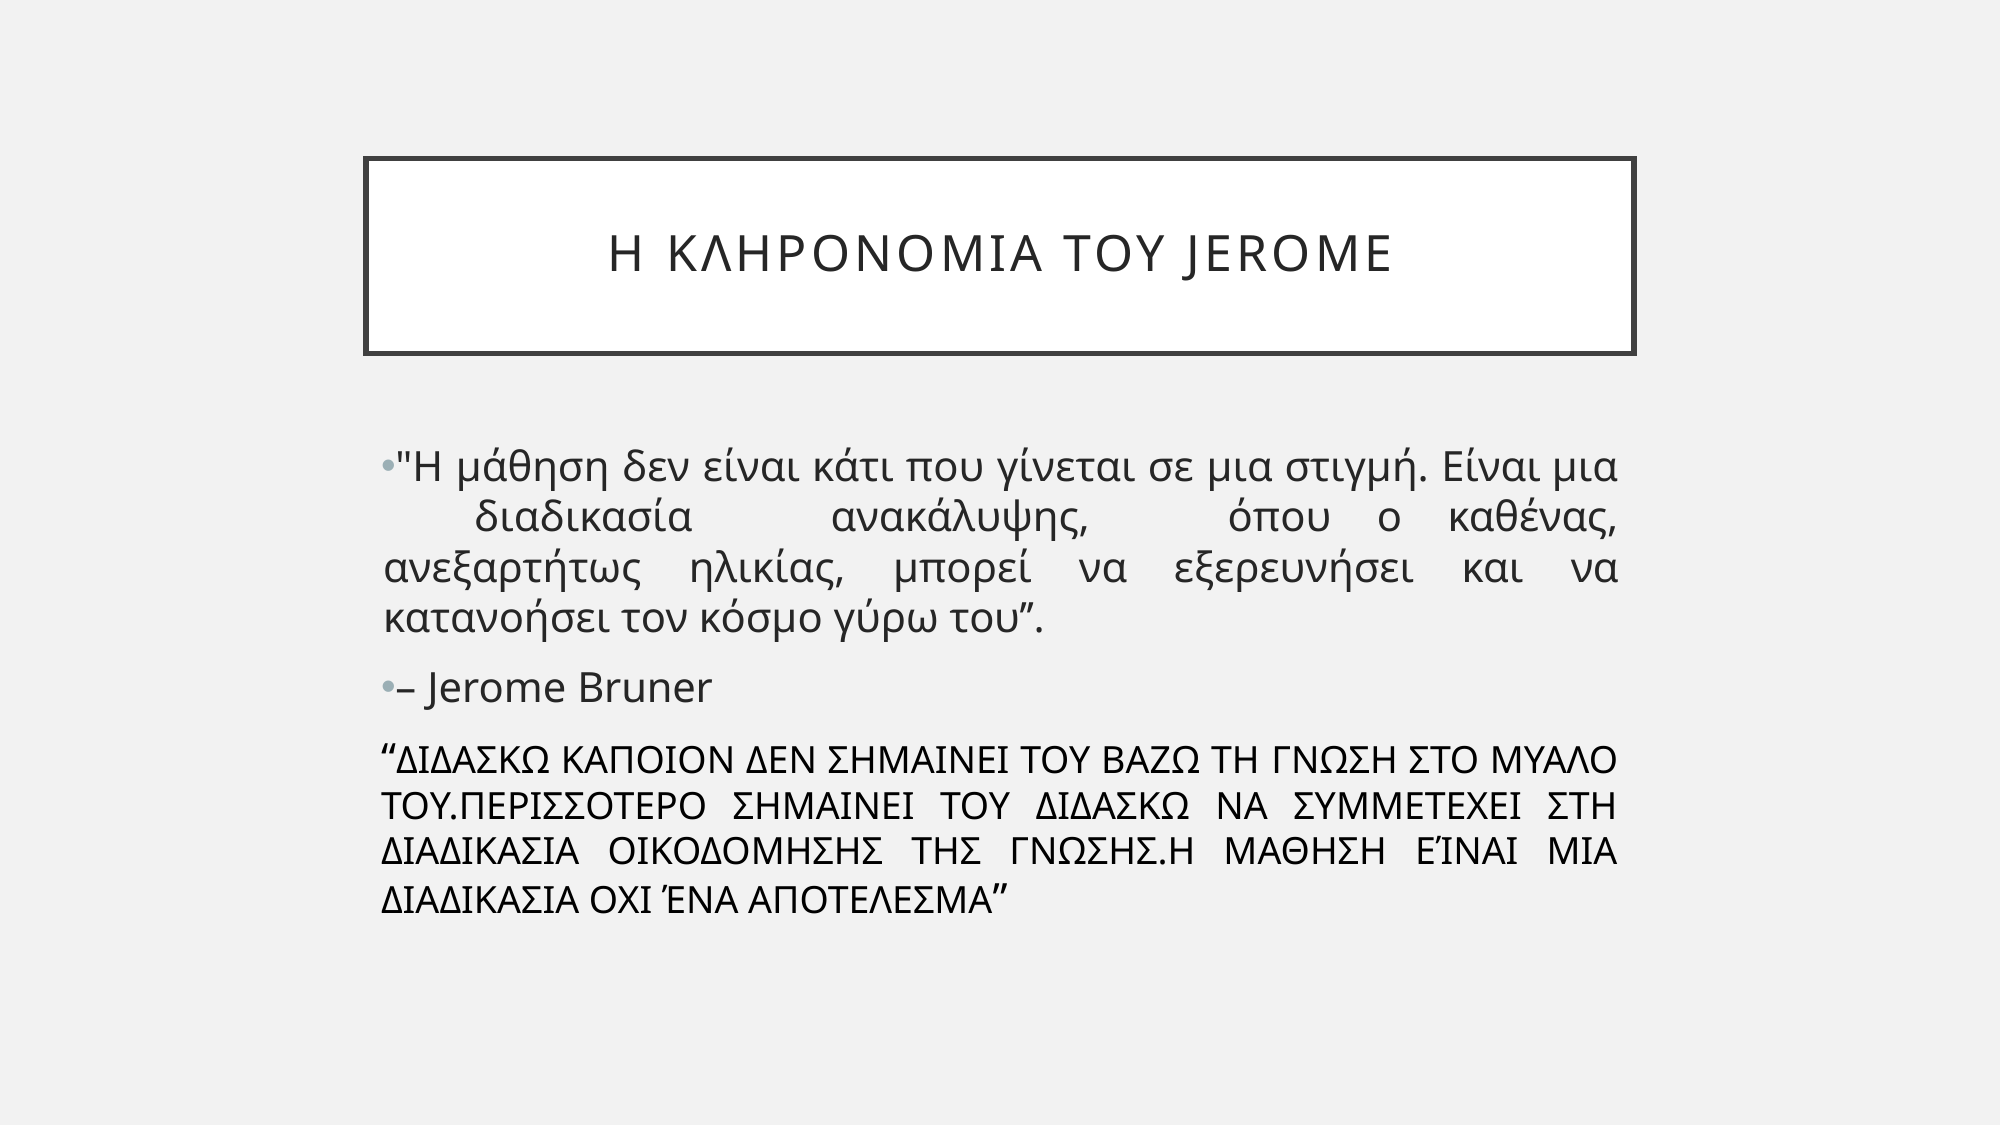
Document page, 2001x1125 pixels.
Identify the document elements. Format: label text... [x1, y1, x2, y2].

title Η ΚΛΗΡΟΝΟΜΙΑ ΤΟΥ jerome [363, 156, 1637, 356]
list "Η μάθηση δεν είναι κάτι που γίνεται σε μια στιγμή. Είναι μια διαδικασία ανακάλυψης, όπου ο καθένας, ανεξαρτήτως ηλικίας, μπορεί να εξερευνήσει και να κατανοήσει τον κόσμο γύρω του’’. – Jerome Bruner “ΔΙΔΑΣΚΩ ΚΑΠΟΙΟΝ ΔΕΝ ΣΗΜΑΙΝΕΙ ΤΟΥ ΒΑΖΩ ΤΗ ΓΝΩΣΗ ΣΤΟ ΜΥΑΛΟ ΤΟΥ.ΠΕΡΙΣΣΟΤΕΡΟ ΣΗΜΑΙΝΕΙ ΤΟΥ ΔΙΔΑΣΚΩ ΝΑ ΣΥΜΜΕΤΕΧΕΙ ΣΤΗ ΔΙΑΔΙΚΑΣΙΑ ΟΙΚΟΔΟΜΗΣΗΣ ΤΗΣ ΓΝΩΣΗΣ.Η ΜΑΘΗΣΗ ΕΊΝΑΙ ΜΙΑ ΔΙΑΔΙΚΑΣΙΑ ΟΧΙ ΈΝΑ ΑΠΟΤΕΛΕΣΜΑ” [366, 432, 1634, 942]
